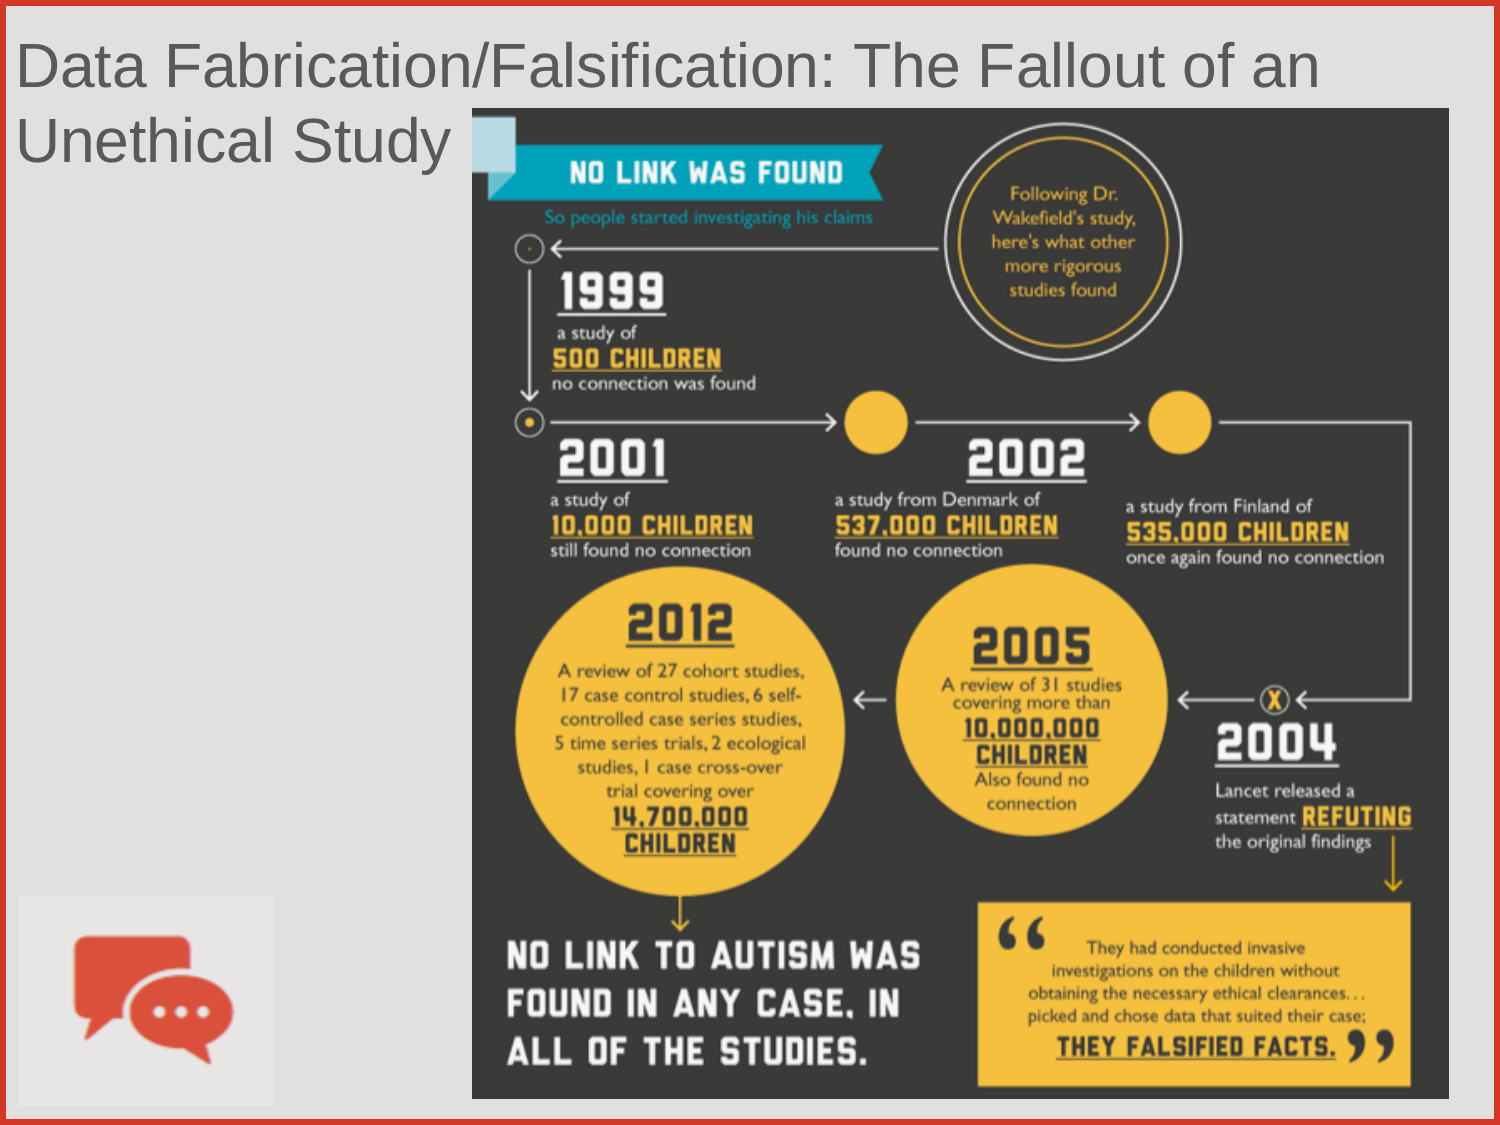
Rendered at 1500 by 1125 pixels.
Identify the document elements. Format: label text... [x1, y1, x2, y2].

list Data Fabrication/Falsification: The Fallout of an Unethical Study [0, 17, 1366, 790]
picture [471, 108, 1450, 1100]
picture [19, 896, 273, 1106]
